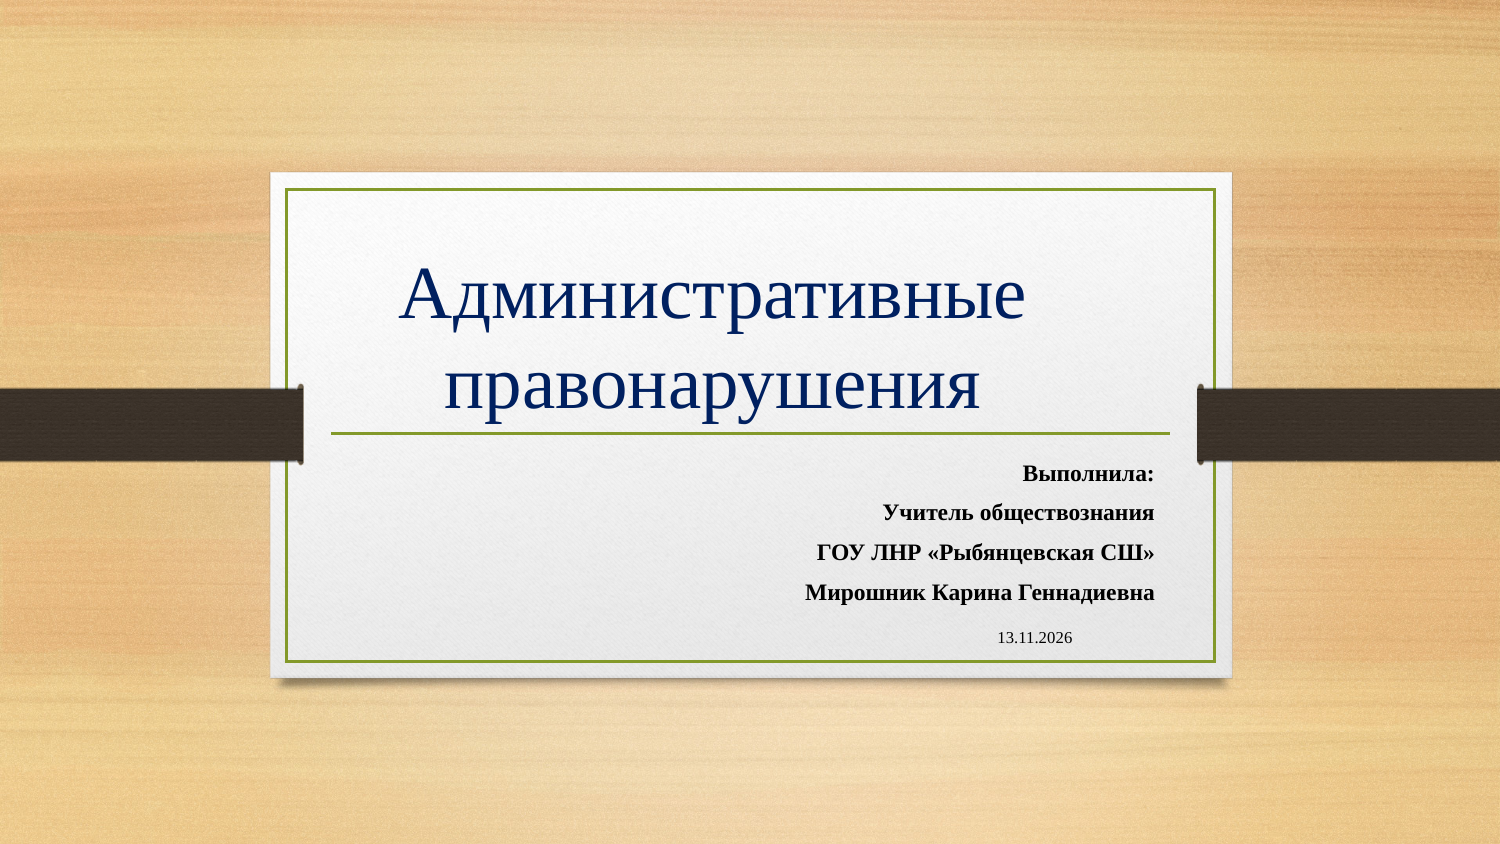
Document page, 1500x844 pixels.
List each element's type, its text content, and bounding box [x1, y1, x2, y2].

title Административные правонарушения [123, 208, 1303, 532]
picture [0, 0, 1500, 844]
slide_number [982, 619, 1093, 655]
subtitle Выполнила: Учитель обществознания ГОУ ЛНР «Рыбянцевская СШ» Мирошник Карина Геннадиевна [331, 450, 1170, 613]
